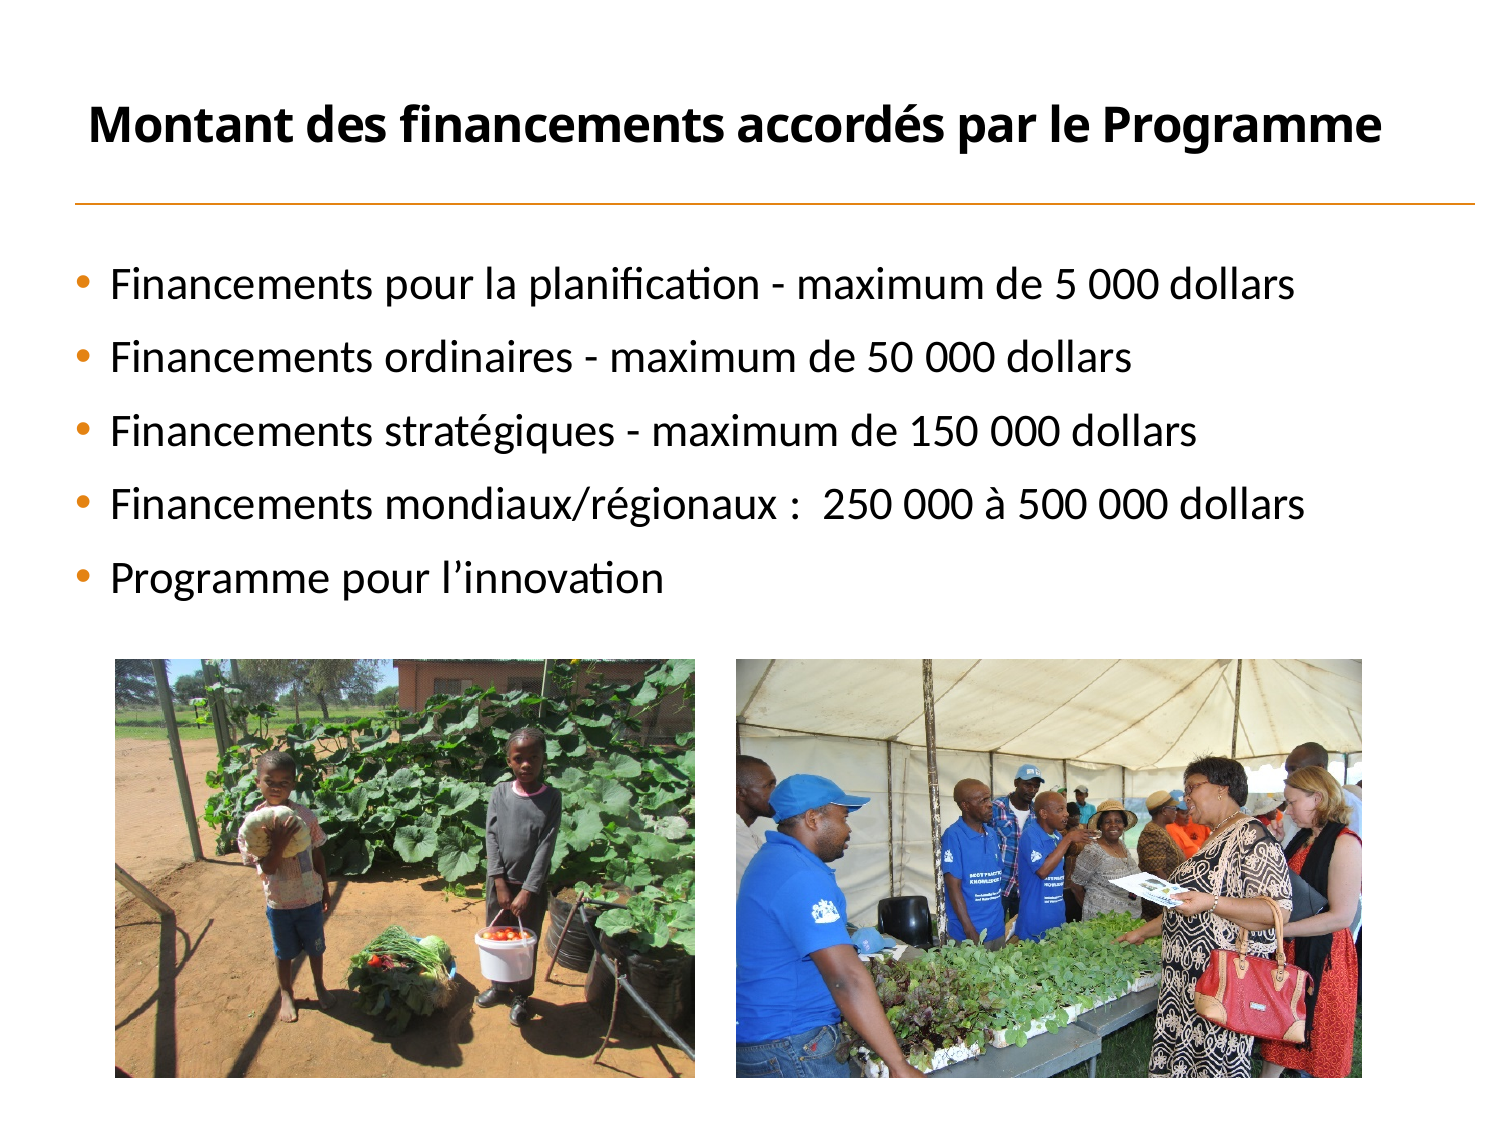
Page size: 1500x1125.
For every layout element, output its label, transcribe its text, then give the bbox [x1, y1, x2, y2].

list Financements pour la planification - maximum de 5 000 dollars Financements ordinaires - maximum de 50 000 dollars Financements stratégiques - maximum de 150 000 dollars Financements mondiaux/régionaux : 250 000 à 500 000 dollars Programme pour l’innovation [75, 251, 1463, 617]
picture [735, 658, 1362, 1079]
picture [115, 658, 695, 1079]
title Montant des financements accordés par le Programme [72, 48, 1425, 161]
